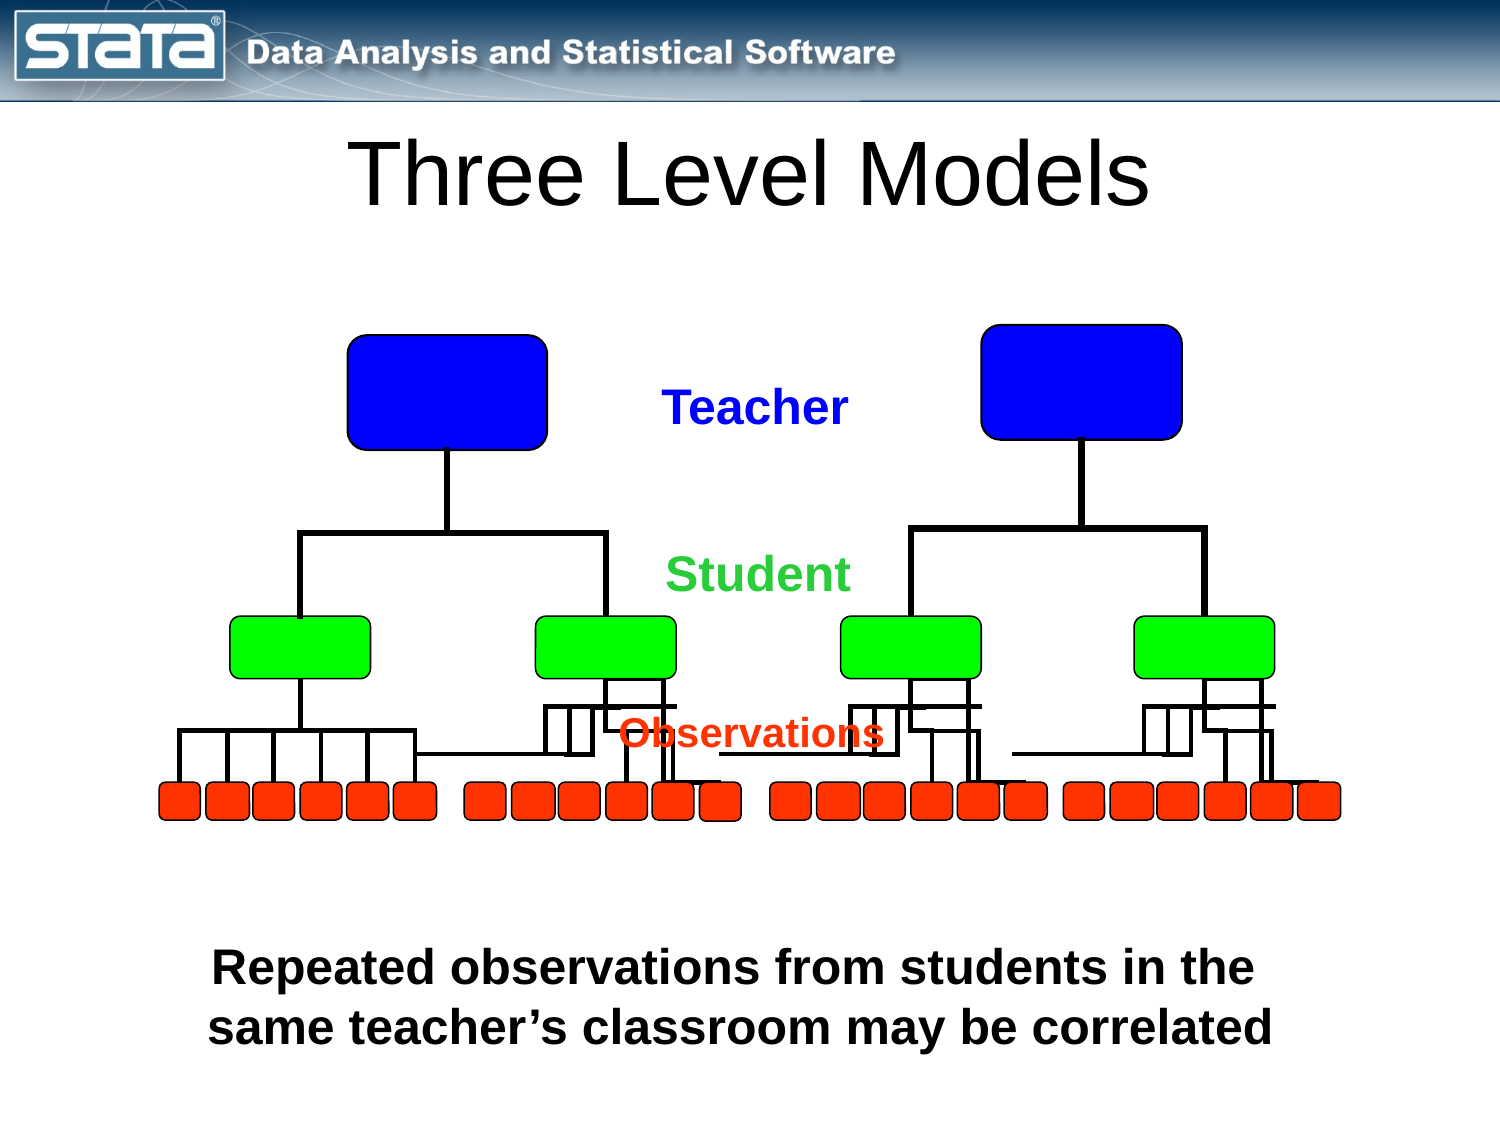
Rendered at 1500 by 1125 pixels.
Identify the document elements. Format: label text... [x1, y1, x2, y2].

picture [0, 0, 1500, 102]
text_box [158, 324, 1341, 1064]
title Three Level Models [0, 109, 1500, 238]
